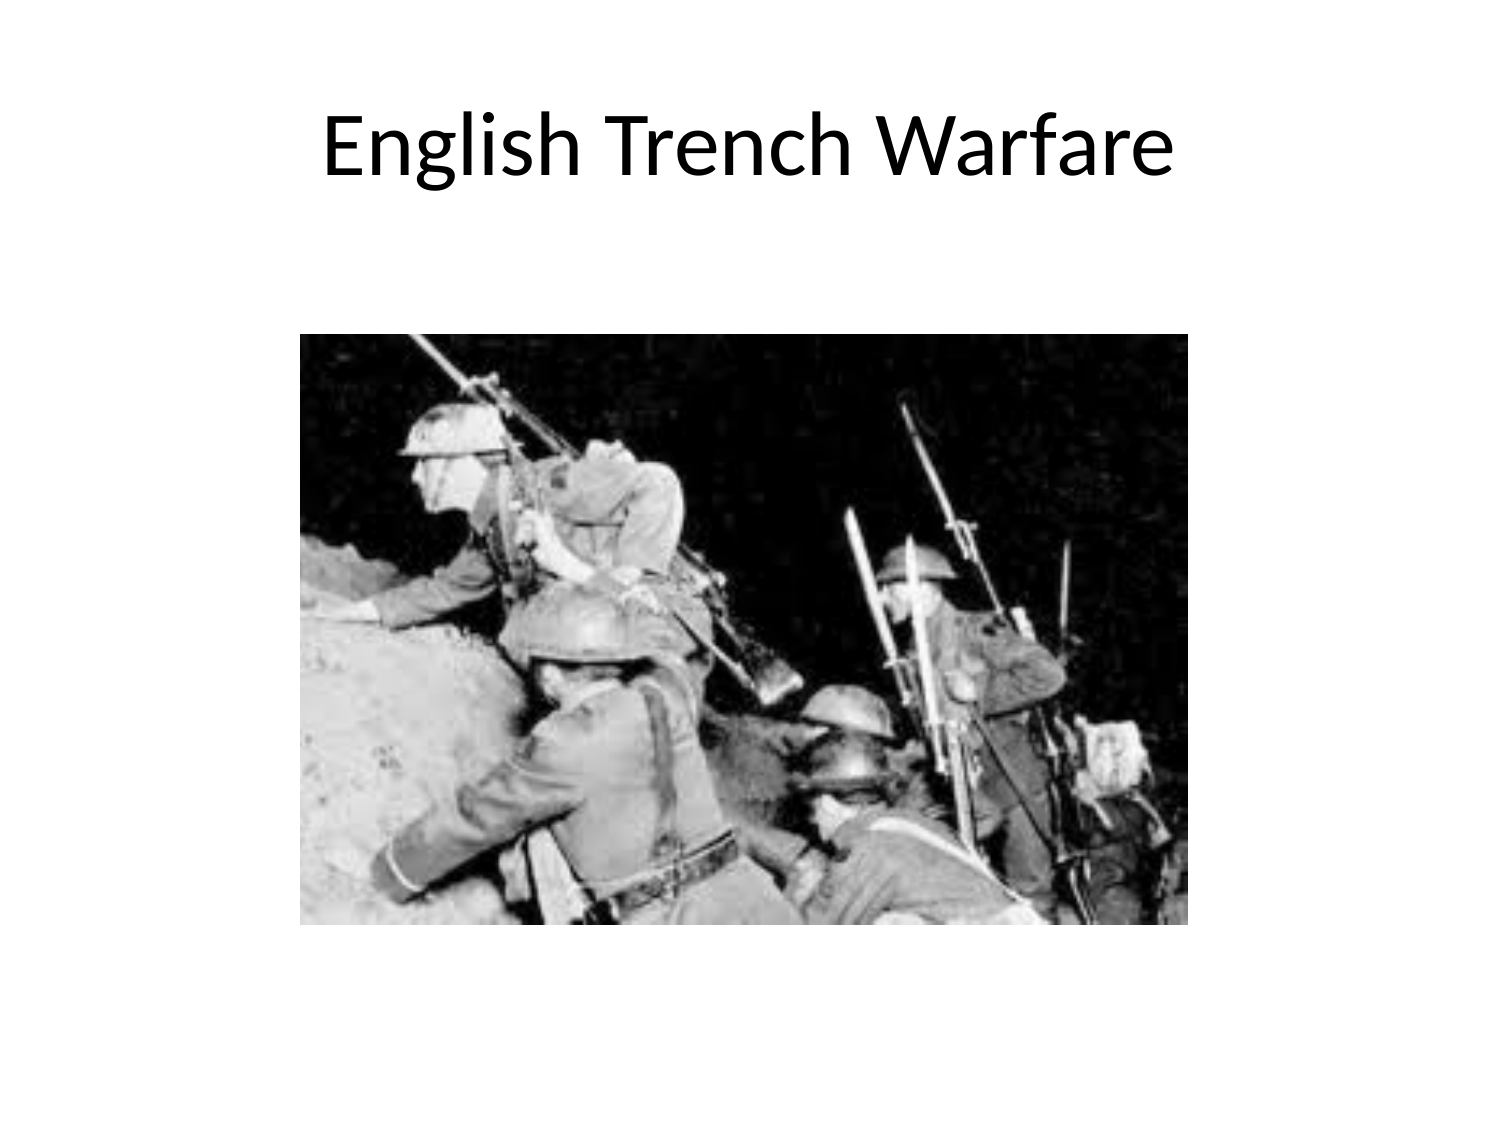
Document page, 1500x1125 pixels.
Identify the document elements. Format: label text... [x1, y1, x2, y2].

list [299, 333, 1188, 926]
title English Trench Warfare [75, 45, 1425, 233]
